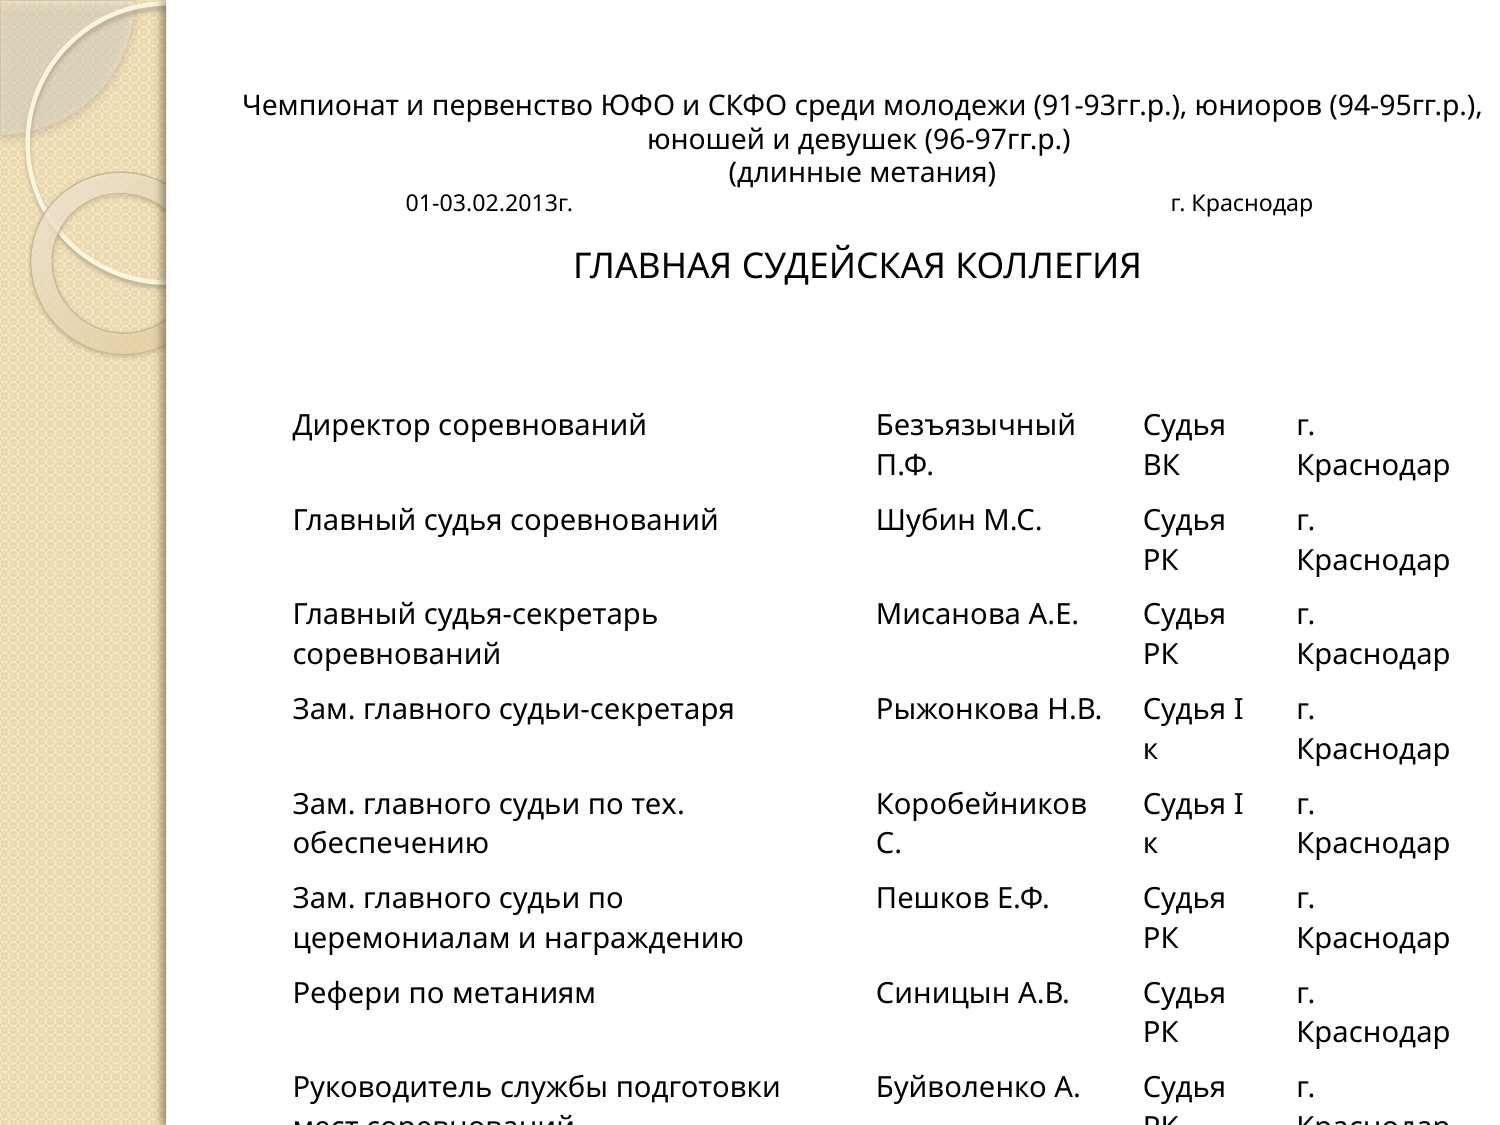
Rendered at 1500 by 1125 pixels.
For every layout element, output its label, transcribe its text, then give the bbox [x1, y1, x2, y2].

table_cell Шубин М.С. [861, 492, 1128, 586]
table_cell Главный судья соревнований [278, 492, 861, 586]
table_header г. Краснодар [1281, 397, 1482, 492]
table_cell Пешков Е.Ф. [861, 870, 1128, 964]
table_cell г. Краснодар [1281, 492, 1482, 586]
table_cell Зам. главного судьи по тех. обеспечению [278, 775, 861, 870]
table_cell Рыжонкова Н.В. [861, 681, 1128, 775]
title Чемпионат и первенство ЮФО и СКФО среди молодежи (91-93гг.р.), юниоров (94-95гг.р.), юношей и девушек (96-97гг.р.) (длинные метания) 01-03.02.2013г. г. Краснодар ГЛАВНАЯ СУДЕЙСКАЯ КОЛЛЕГИЯ [225, 78, 1500, 350]
table_cell Судья I к [1128, 681, 1281, 775]
table_cell г. Краснодар [1281, 1059, 1482, 1125]
table_cell Судья РК [1128, 870, 1281, 964]
table_cell Мисанова А.Е. [861, 586, 1128, 681]
table_header Безъязычный П.Ф. [861, 397, 1128, 492]
table_header Судья ВК [1128, 397, 1281, 492]
table_cell Коробейников С. [861, 775, 1128, 870]
table_cell г. Краснодар [1281, 586, 1482, 681]
table_cell Буйволенко А. [861, 1059, 1128, 1125]
table_cell Зам. главного судьи-секретаря [278, 681, 861, 775]
table_cell Зам. главного судьи по церемониалам и награждению [278, 870, 861, 964]
table_cell Синицын А.В. [861, 964, 1128, 1059]
table_cell Рефери по метаниям [278, 964, 861, 1059]
table_cell Судья I к [1128, 775, 1281, 870]
table_cell г. Краснодар [1281, 870, 1482, 964]
table_cell Руководитель службы подготовки мест соревнований [278, 1059, 861, 1125]
table_cell Судья РК [1128, 964, 1281, 1059]
table_cell г. Краснодар [1281, 775, 1482, 870]
table_cell Судья РК [1128, 586, 1281, 681]
table_cell г. Краснодар [1281, 681, 1482, 775]
table_cell Судья РК [1128, 1059, 1281, 1125]
table_cell г. Краснодар [1281, 964, 1482, 1059]
table_header Директор соревнований [278, 397, 861, 492]
table_cell Судья РК [1128, 492, 1281, 586]
table_cell Главный судья-секретарь соревнований [278, 586, 861, 681]
